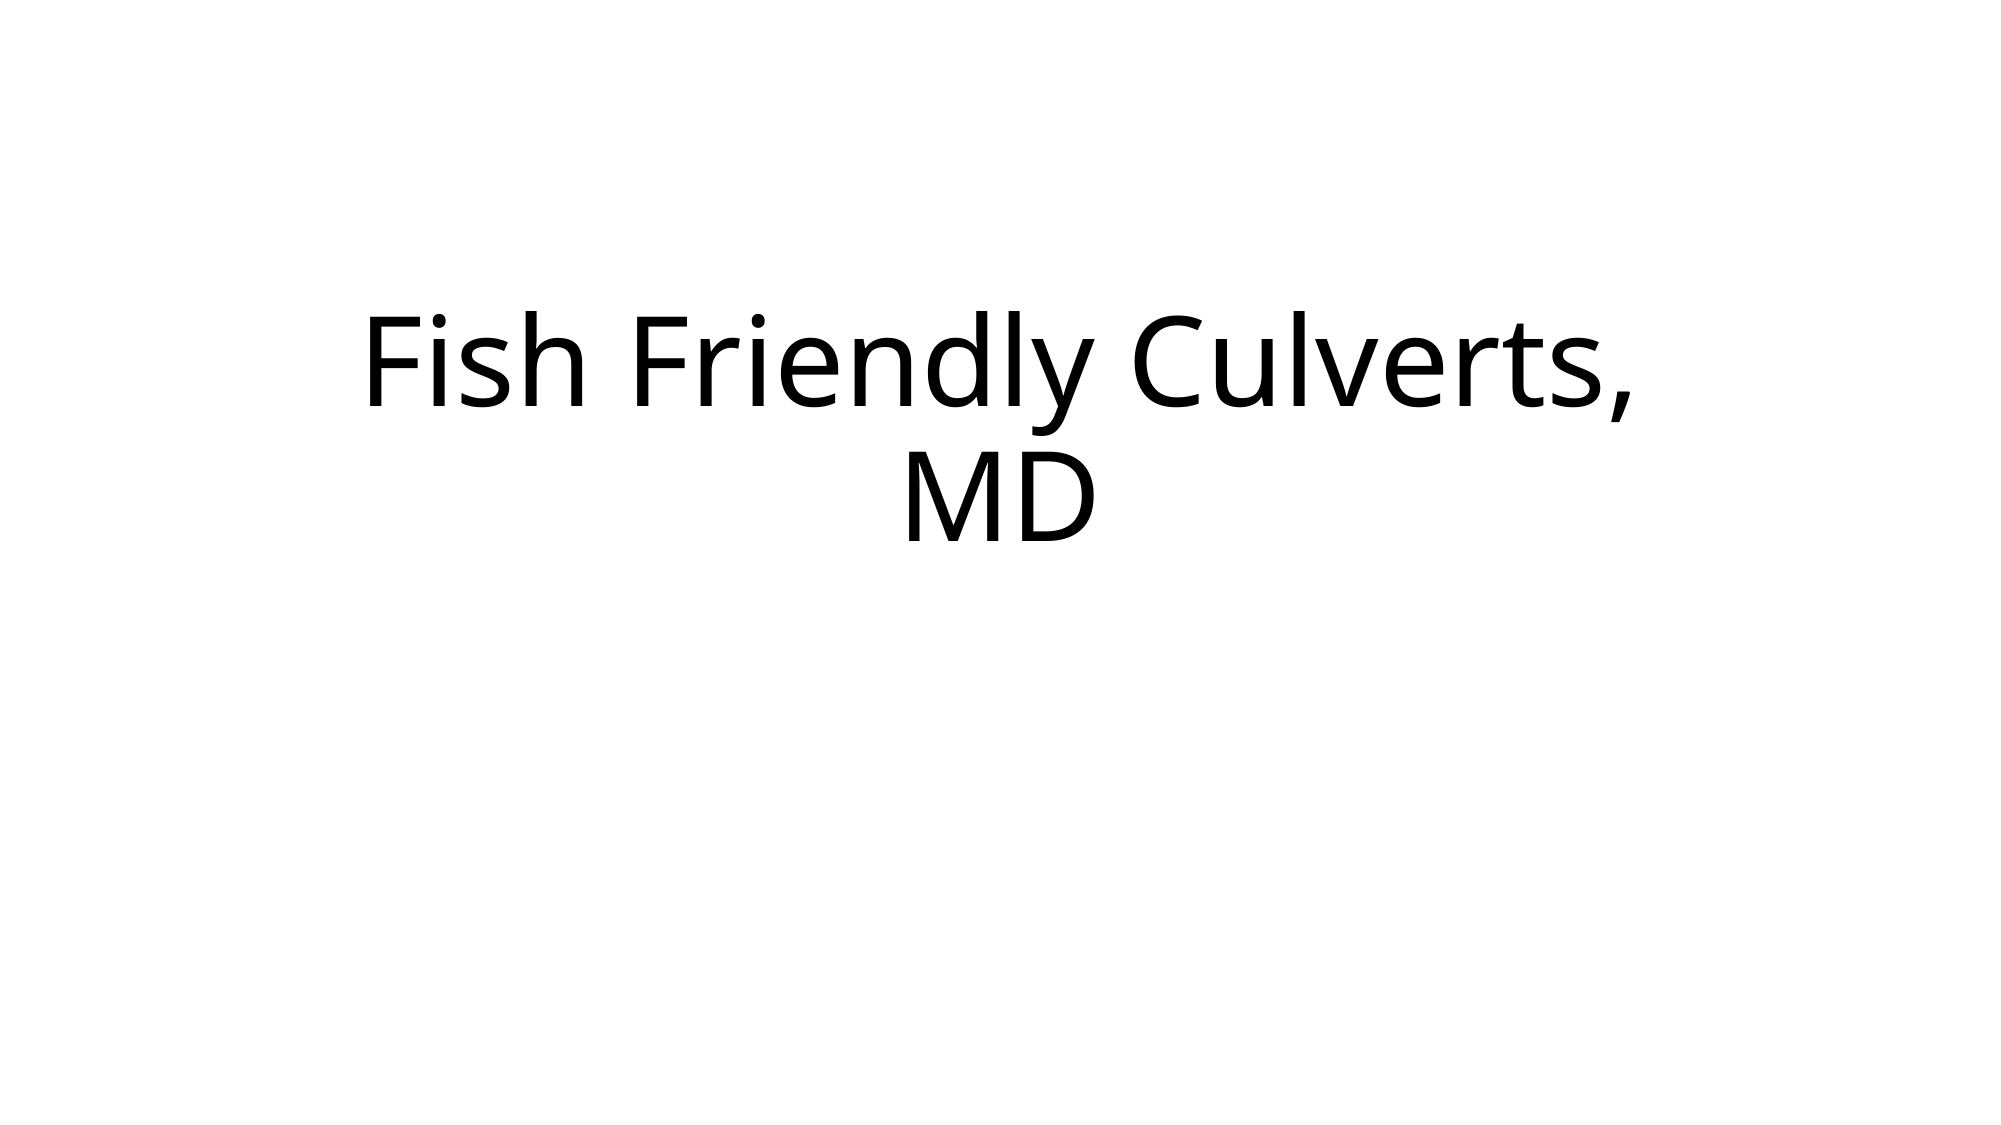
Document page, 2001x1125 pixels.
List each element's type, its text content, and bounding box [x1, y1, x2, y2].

title Fish Friendly Culverts, MD [249, 184, 1750, 576]
